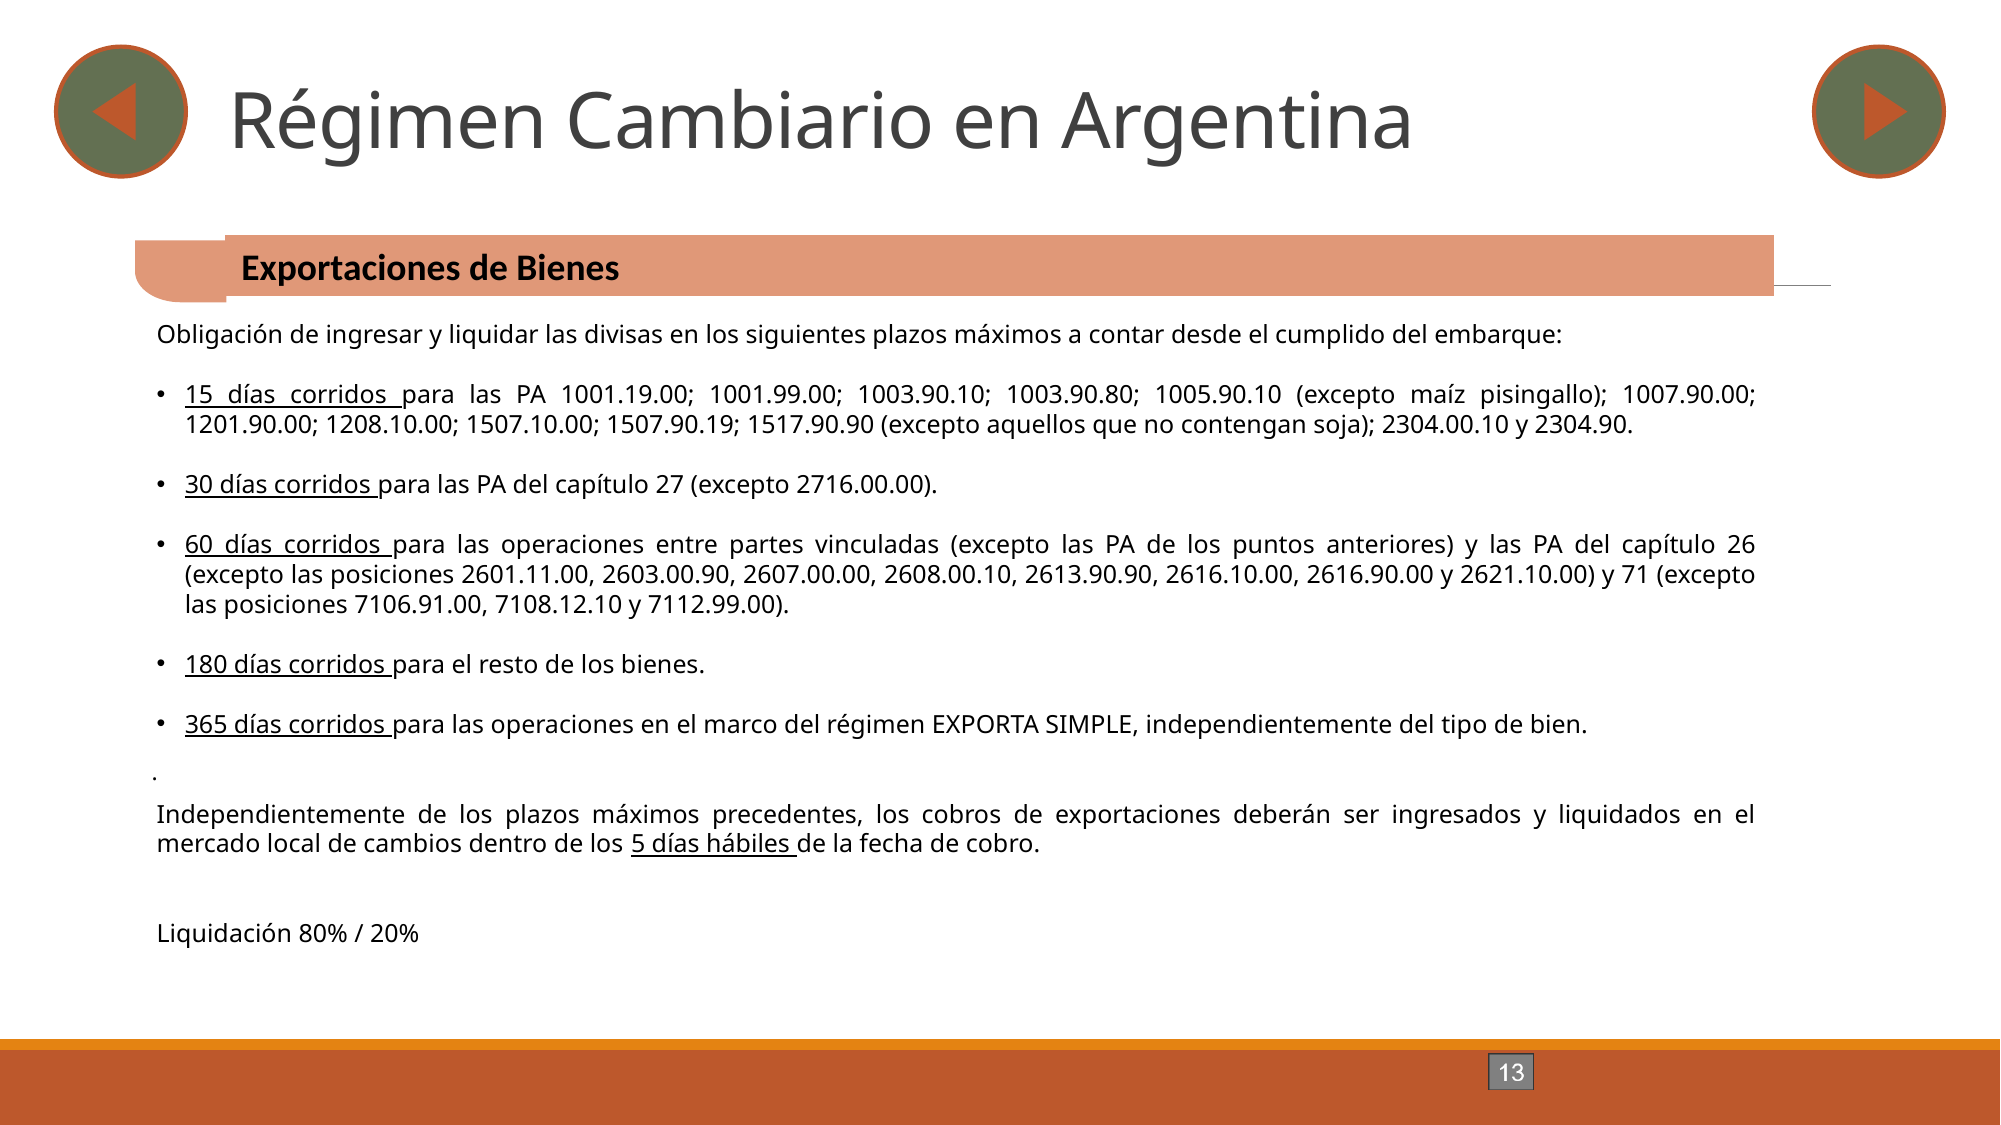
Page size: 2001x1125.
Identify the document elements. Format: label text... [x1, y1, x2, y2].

text_box Obligación de ingresar y liquidar las divisas en los siguientes plazos máximos a contar desde el cumplido del embarque: 15 días corridos para las PA 1001.19.00; 1001.99.00; 1003.90.10; 1003.90.80; 1005.90.10 (excepto maíz pisingallo); 1007.90.00; 1201.90.00; 1208.10.00; 1507.10.00; 1507.90.19; 1517.90.90 (excepto aquellos que no contengan soja); 2304.00.10 y 2304.90. 30 días corridos para las PA del capítulo 27 (excepto 2716.00.00). 60 días corridos para las operaciones entre partes vinculadas (excepto las PA de los puntos anteriores) y las PA del capítulo 26 (excepto las posiciones 2601.11.00, 2603.00.90, 2607.00.00, 2608.00.10, 2613.90.90, 2616.10.00, 2616.90.00 y 2621.10.00) y 71 (excepto las posiciones 7106.91.00, 7108.12.10 y 7112.99.00). 180 días corridos para el resto de los bienes. 365 días corridos para las operaciones en el marco del régimen EXPORTA SIMPLE, independientemente del tipo de bien. Independientemente de los plazos máximos precedentes, los cobros de exportaciones deberán ser ingresados y liquidados en el mercado local de cambios dentro de los 5 días hábiles de la fecha de cobro. Liquidación 80% / 20% [141, 311, 1773, 956]
title Régimen Cambiario en Argentina [213, 75, 1701, 172]
picture [1487, 1052, 1534, 1091]
text_box . [144, 714, 1845, 994]
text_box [136, 235, 1774, 302]
